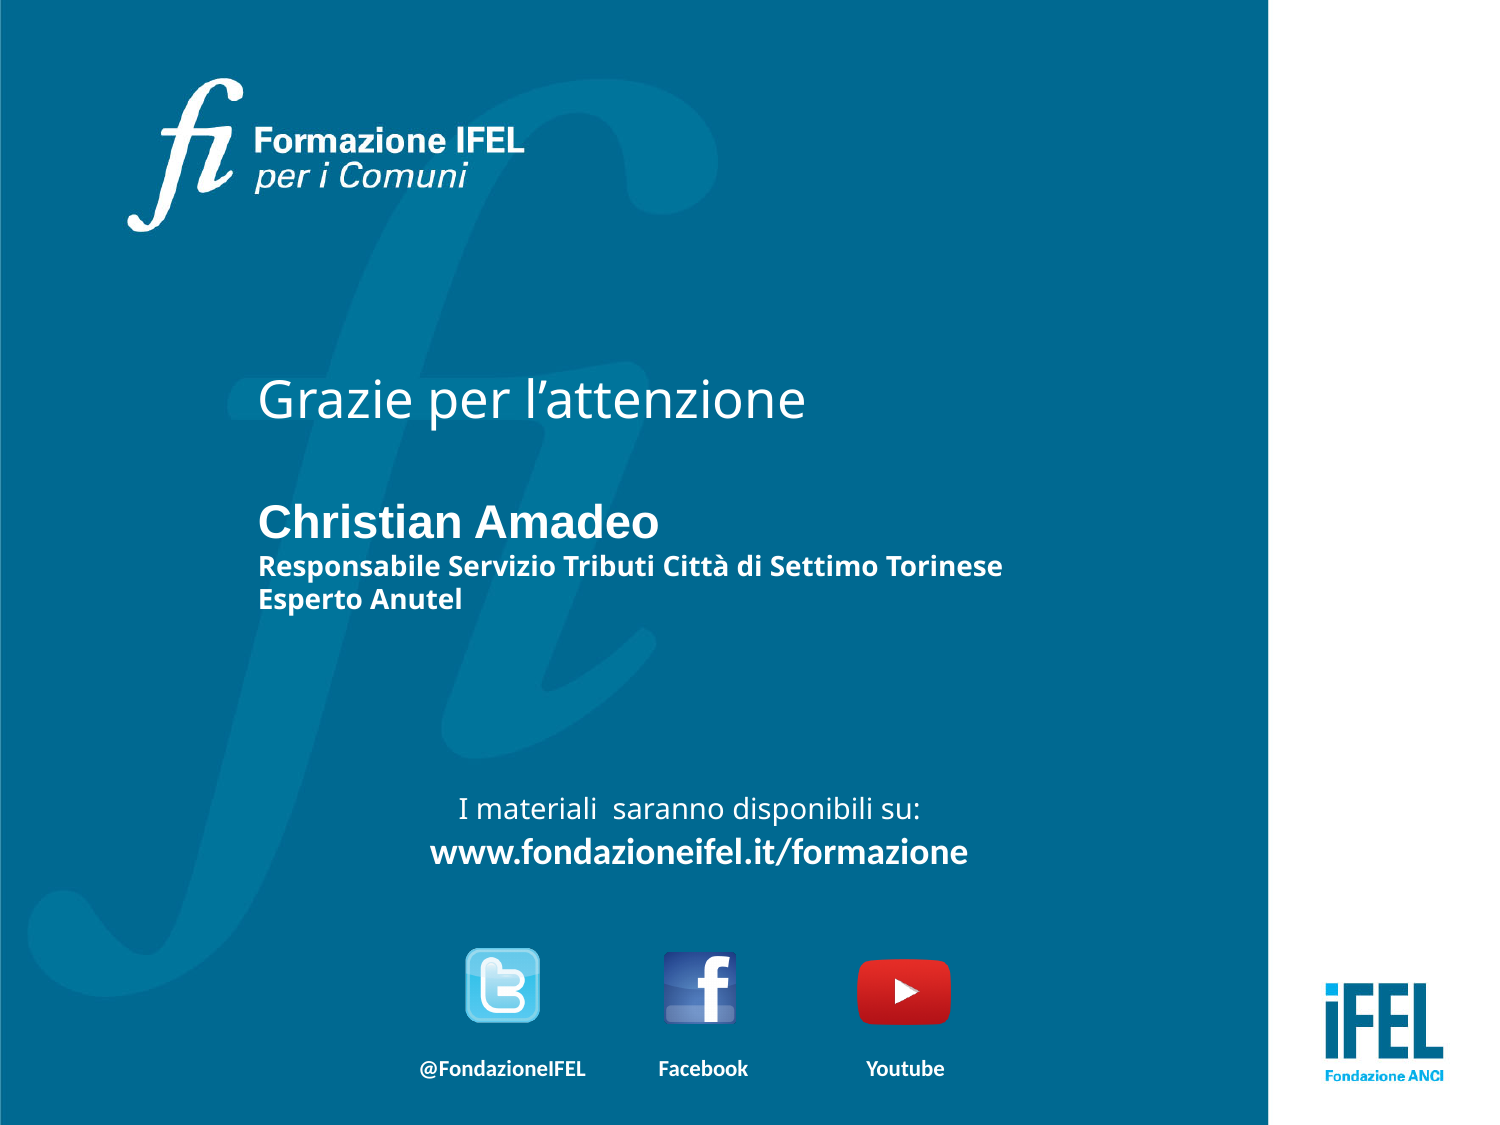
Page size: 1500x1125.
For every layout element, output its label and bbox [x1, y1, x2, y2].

picture [347, 594, 361, 609]
picture [717, 846, 732, 864]
picture [575, 838, 590, 864]
picture [403, 170, 413, 187]
picture [580, 561, 589, 575]
picture [616, 390, 638, 418]
picture [696, 804, 704, 818]
picture [975, 561, 985, 576]
picture [441, 1062, 448, 1075]
picture [647, 390, 670, 417]
picture [290, 594, 303, 615]
picture [665, 953, 735, 1023]
picture [296, 134, 325, 152]
picture [469, 127, 484, 152]
picture [923, 1061, 932, 1075]
picture [886, 810, 893, 818]
picture [438, 171, 446, 187]
picture [380, 508, 393, 538]
picture [763, 841, 774, 864]
picture [505, 811, 510, 819]
picture [463, 390, 485, 418]
picture [301, 390, 316, 417]
picture [568, 811, 573, 819]
picture [494, 390, 509, 417]
picture [734, 806, 738, 818]
picture [868, 1062, 877, 1075]
picture [274, 135, 292, 153]
picture [410, 513, 434, 538]
picture [665, 556, 678, 576]
picture [679, 804, 686, 818]
picture [595, 846, 609, 864]
picture [777, 838, 791, 865]
picture [363, 170, 380, 187]
picture [128, 79, 243, 231]
picture [713, 804, 722, 816]
picture [772, 556, 783, 576]
picture [815, 804, 822, 818]
picture [340, 134, 355, 153]
picture [578, 1062, 585, 1075]
picture [438, 513, 459, 537]
picture [804, 846, 821, 864]
picture [513, 1066, 523, 1075]
picture [261, 557, 274, 575]
picture [540, 381, 546, 393]
picture [903, 1062, 907, 1075]
picture [902, 561, 915, 576]
picture [459, 170, 465, 187]
picture [306, 594, 319, 609]
picture [482, 561, 491, 575]
picture [739, 1061, 746, 1075]
picture [552, 513, 576, 538]
picture [541, 561, 554, 576]
picture [869, 846, 883, 864]
picture [483, 804, 491, 818]
picture [714, 561, 727, 576]
picture [432, 390, 456, 430]
picture [355, 513, 376, 538]
picture [371, 590, 388, 608]
picture [319, 390, 341, 418]
picture [294, 561, 305, 576]
picture [388, 390, 410, 418]
picture [349, 390, 368, 417]
picture [702, 558, 711, 576]
picture [394, 170, 402, 187]
picture [636, 558, 645, 576]
picture [426, 561, 439, 576]
picture [637, 846, 654, 864]
picture [275, 594, 285, 609]
picture [988, 561, 1001, 576]
picture [951, 846, 967, 864]
picture [858, 960, 950, 1024]
picture [801, 807, 805, 818]
picture [417, 170, 435, 187]
picture [493, 804, 500, 818]
picture [738, 555, 751, 576]
picture [677, 390, 696, 417]
picture [571, 804, 579, 817]
picture [298, 170, 310, 187]
picture [691, 1067, 698, 1076]
picture [579, 504, 601, 538]
picture [324, 513, 338, 537]
picture [697, 846, 701, 863]
picture [677, 846, 693, 864]
picture [890, 1065, 899, 1075]
picture [803, 558, 812, 576]
picture [326, 135, 336, 152]
picture [376, 390, 380, 417]
picture [779, 804, 787, 818]
picture [321, 170, 326, 187]
picture [633, 513, 657, 538]
picture [920, 561, 928, 575]
picture [392, 594, 405, 608]
picture [660, 804, 668, 818]
picture [408, 134, 424, 152]
picture [781, 390, 803, 418]
picture [575, 384, 591, 418]
picture [476, 506, 505, 537]
picture [911, 1065, 919, 1075]
picture [619, 561, 632, 576]
picture [887, 557, 901, 575]
picture [594, 384, 610, 418]
picture [494, 561, 507, 575]
picture [787, 561, 800, 576]
picture [278, 561, 291, 576]
picture [418, 555, 422, 575]
picture [878, 1066, 887, 1076]
picture [632, 804, 640, 818]
picture [398, 514, 403, 537]
picture [1269, 0, 1500, 1125]
picture [335, 591, 344, 609]
picture [296, 504, 317, 537]
picture [716, 390, 740, 418]
picture [475, 1061, 484, 1075]
picture [556, 1062, 563, 1075]
picture [512, 513, 546, 537]
picture [534, 846, 551, 864]
picture [704, 390, 708, 417]
picture [378, 134, 382, 153]
picture [487, 127, 505, 153]
picture [826, 846, 835, 863]
picture [529, 379, 533, 417]
picture [564, 557, 578, 575]
picture [793, 839, 803, 863]
picture [690, 558, 699, 576]
picture [658, 846, 673, 863]
picture [261, 381, 291, 418]
picture [522, 839, 532, 863]
picture [660, 1062, 668, 1075]
picture [427, 591, 436, 609]
picture [932, 846, 947, 863]
picture [815, 558, 824, 576]
picture [508, 804, 516, 817]
picture [309, 561, 322, 582]
picture [842, 561, 859, 575]
picture [935, 1067, 942, 1076]
picture [508, 127, 524, 152]
picture [343, 514, 348, 537]
picture [556, 846, 570, 863]
picture [837, 561, 841, 575]
picture [255, 170, 275, 194]
picture [613, 846, 625, 863]
picture [344, 561, 357, 575]
picture [465, 561, 478, 576]
picture [256, 127, 272, 152]
picture [326, 561, 339, 576]
picture [756, 846, 760, 863]
picture [538, 1066, 546, 1076]
picture [260, 506, 289, 538]
picture [911, 846, 928, 864]
picture [431, 846, 513, 863]
picture [941, 561, 945, 575]
picture [384, 170, 392, 187]
picture [361, 561, 371, 576]
picture [531, 1065, 535, 1075]
picture [518, 561, 529, 575]
picture [466, 949, 539, 1022]
picture [887, 846, 898, 863]
picture [703, 1060, 736, 1075]
picture [359, 135, 373, 152]
picture [375, 561, 387, 576]
picture [410, 594, 423, 609]
picture [392, 555, 406, 576]
picture [448, 170, 456, 187]
picture [468, 1065, 472, 1075]
picture [450, 556, 462, 576]
picture [429, 134, 445, 153]
picture [567, 1062, 575, 1075]
picture [863, 561, 877, 576]
picture [705, 839, 715, 863]
picture [749, 390, 772, 417]
picture [839, 846, 864, 863]
picture [387, 134, 404, 153]
picture [341, 161, 362, 187]
picture [278, 170, 295, 187]
picture [607, 513, 629, 538]
picture [601, 555, 615, 576]
picture [324, 594, 332, 608]
picture [548, 390, 570, 418]
picture [261, 590, 271, 608]
picture [532, 806, 544, 815]
picture [458, 127, 463, 153]
picture [440, 594, 452, 609]
picture [946, 561, 954, 575]
picture [844, 806, 848, 818]
picture [775, 804, 779, 825]
picture [958, 561, 971, 576]
picture [450, 1066, 460, 1075]
picture [521, 802, 529, 819]
